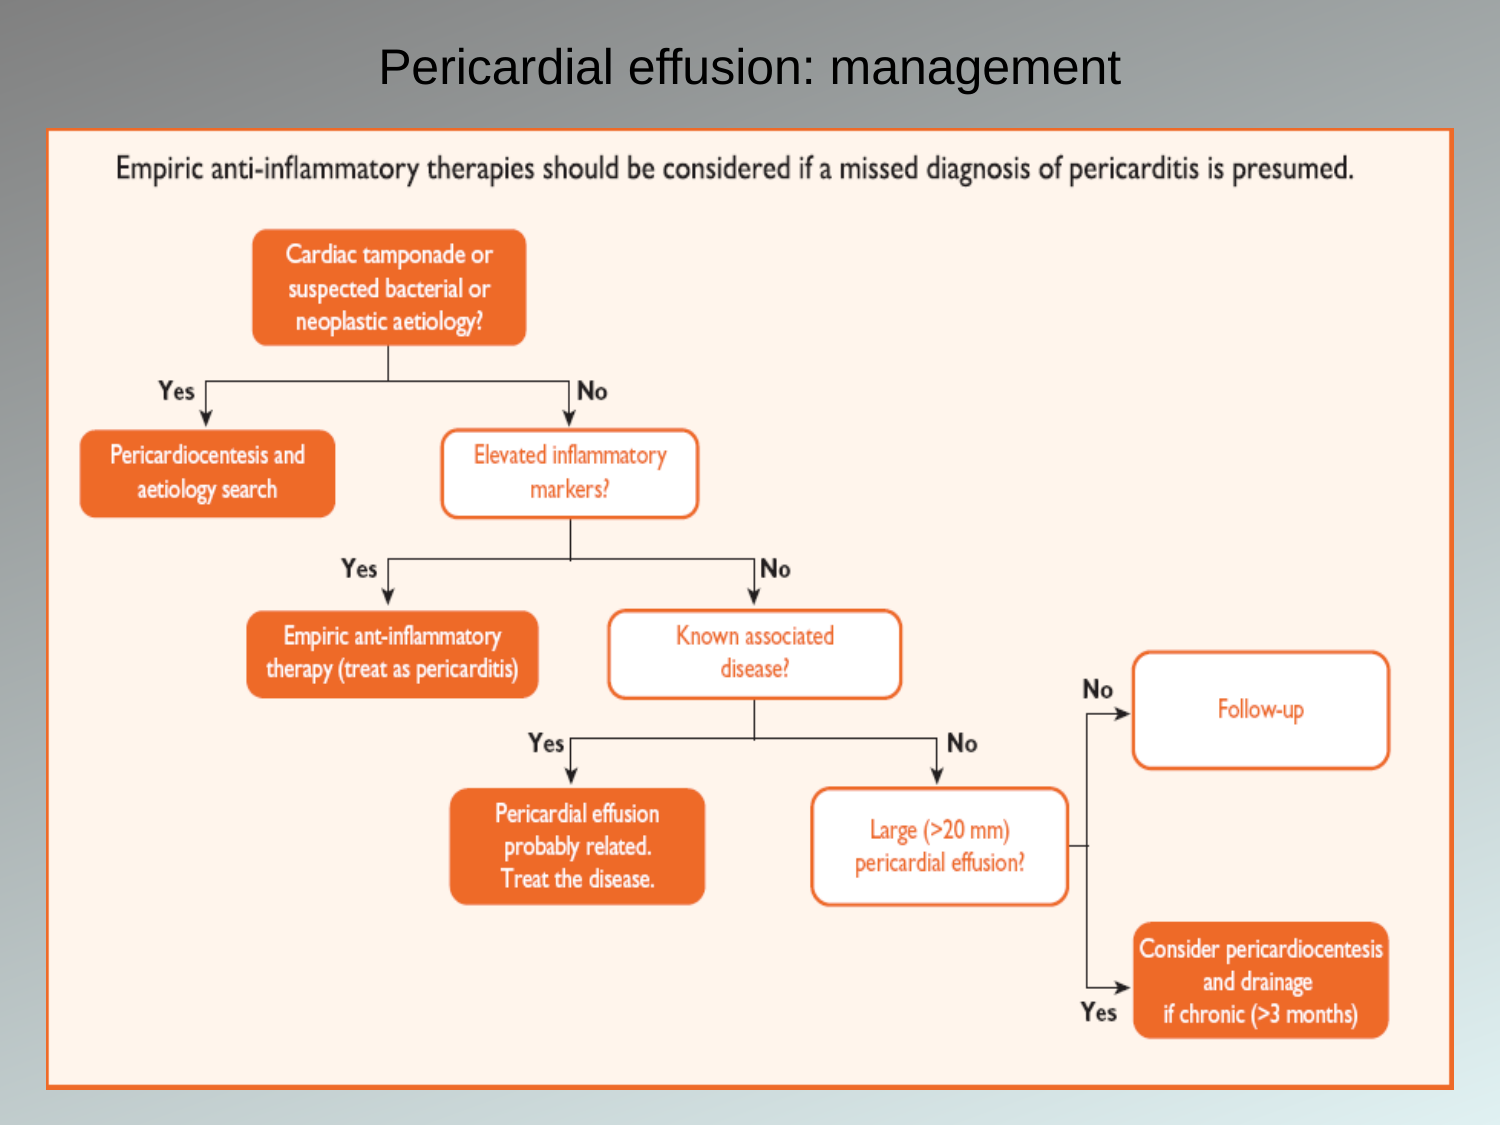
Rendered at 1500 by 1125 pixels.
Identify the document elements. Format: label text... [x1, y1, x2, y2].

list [46, 128, 1454, 1091]
title Pericardial effusion: management [75, 23, 1425, 106]
